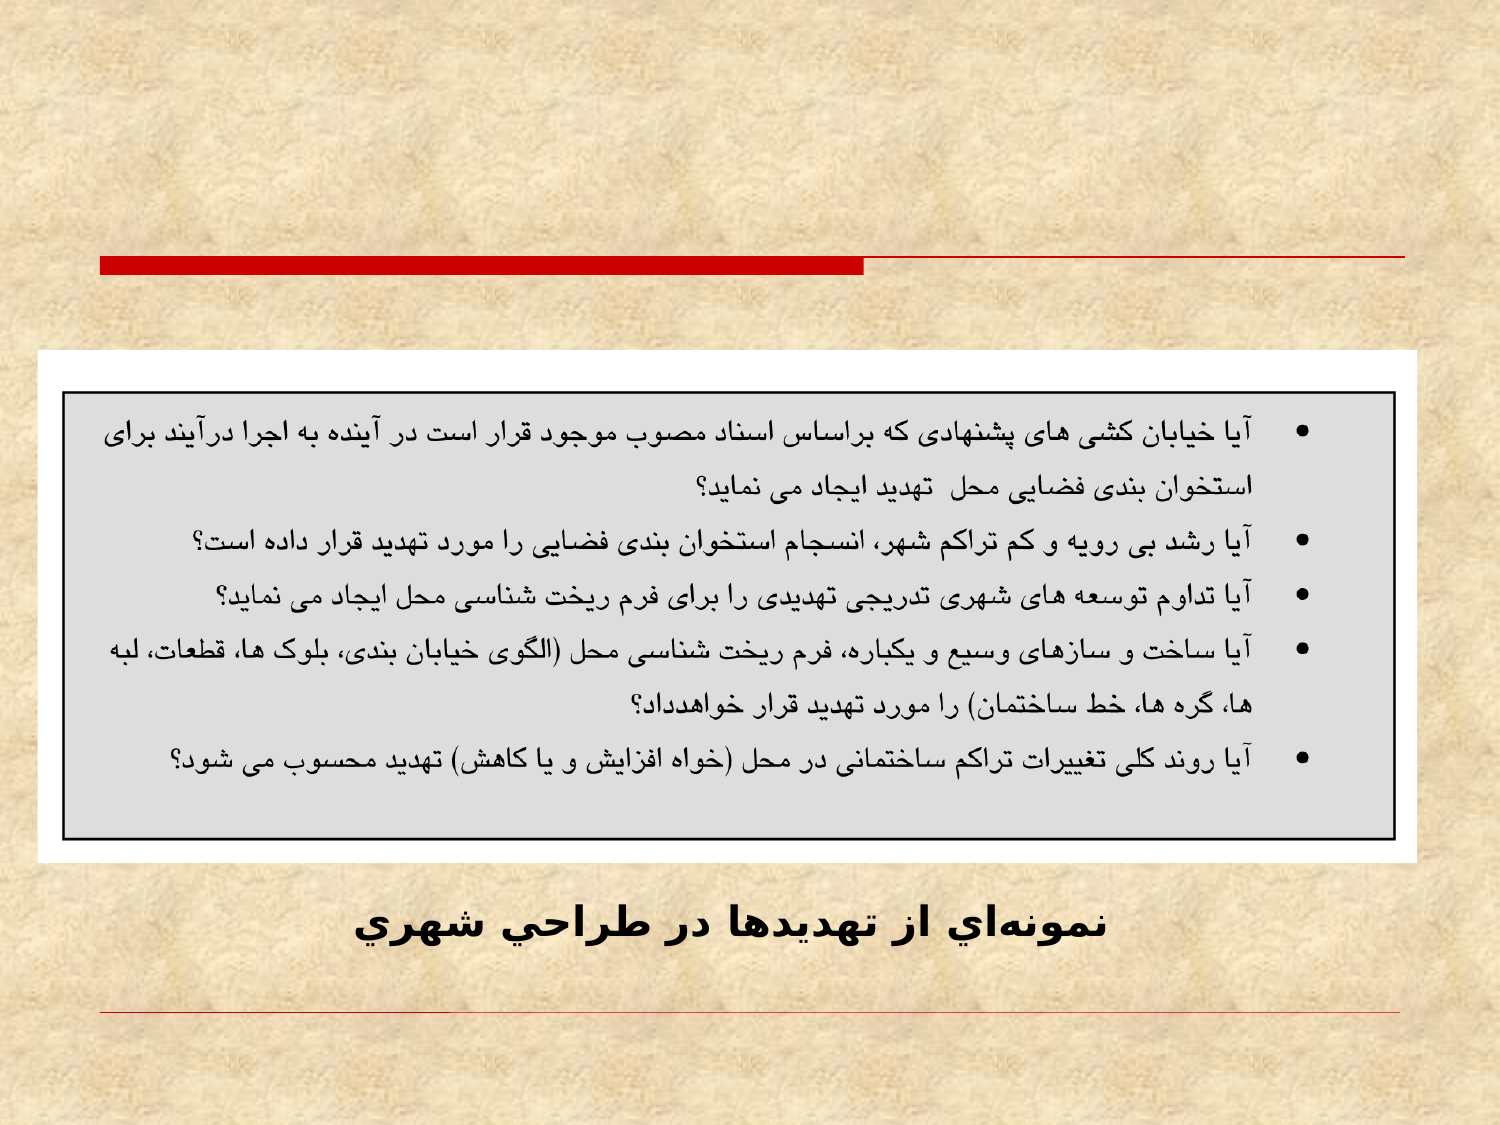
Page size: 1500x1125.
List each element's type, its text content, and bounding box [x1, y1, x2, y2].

picture [0, 0, 1500, 1125]
text_box نمونه‌اي از تهديدها در طراحي شهري [150, 887, 1313, 953]
